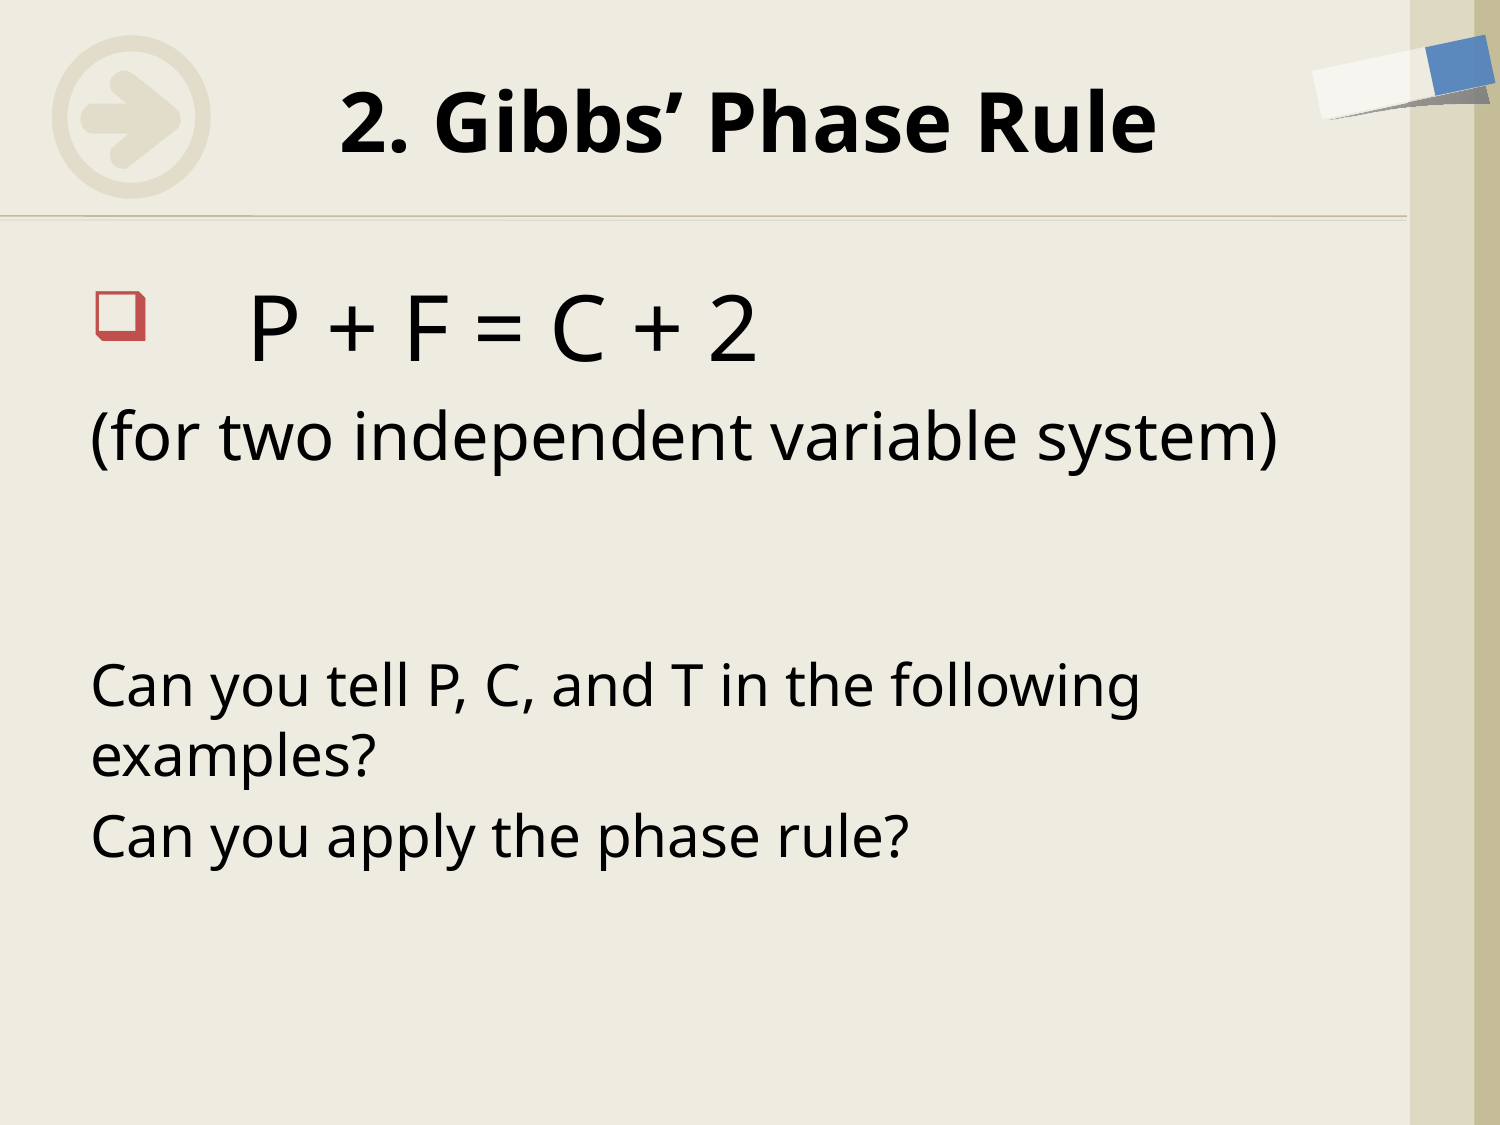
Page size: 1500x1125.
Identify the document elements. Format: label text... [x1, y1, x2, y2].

title 2. Gibbs’ Phase Rule [75, 24, 1425, 213]
list P + F = C + 2 (for two independent variable system) Can you tell P, C, and T in the following examples? Can you apply the phase rule? [75, 262, 1406, 1005]
